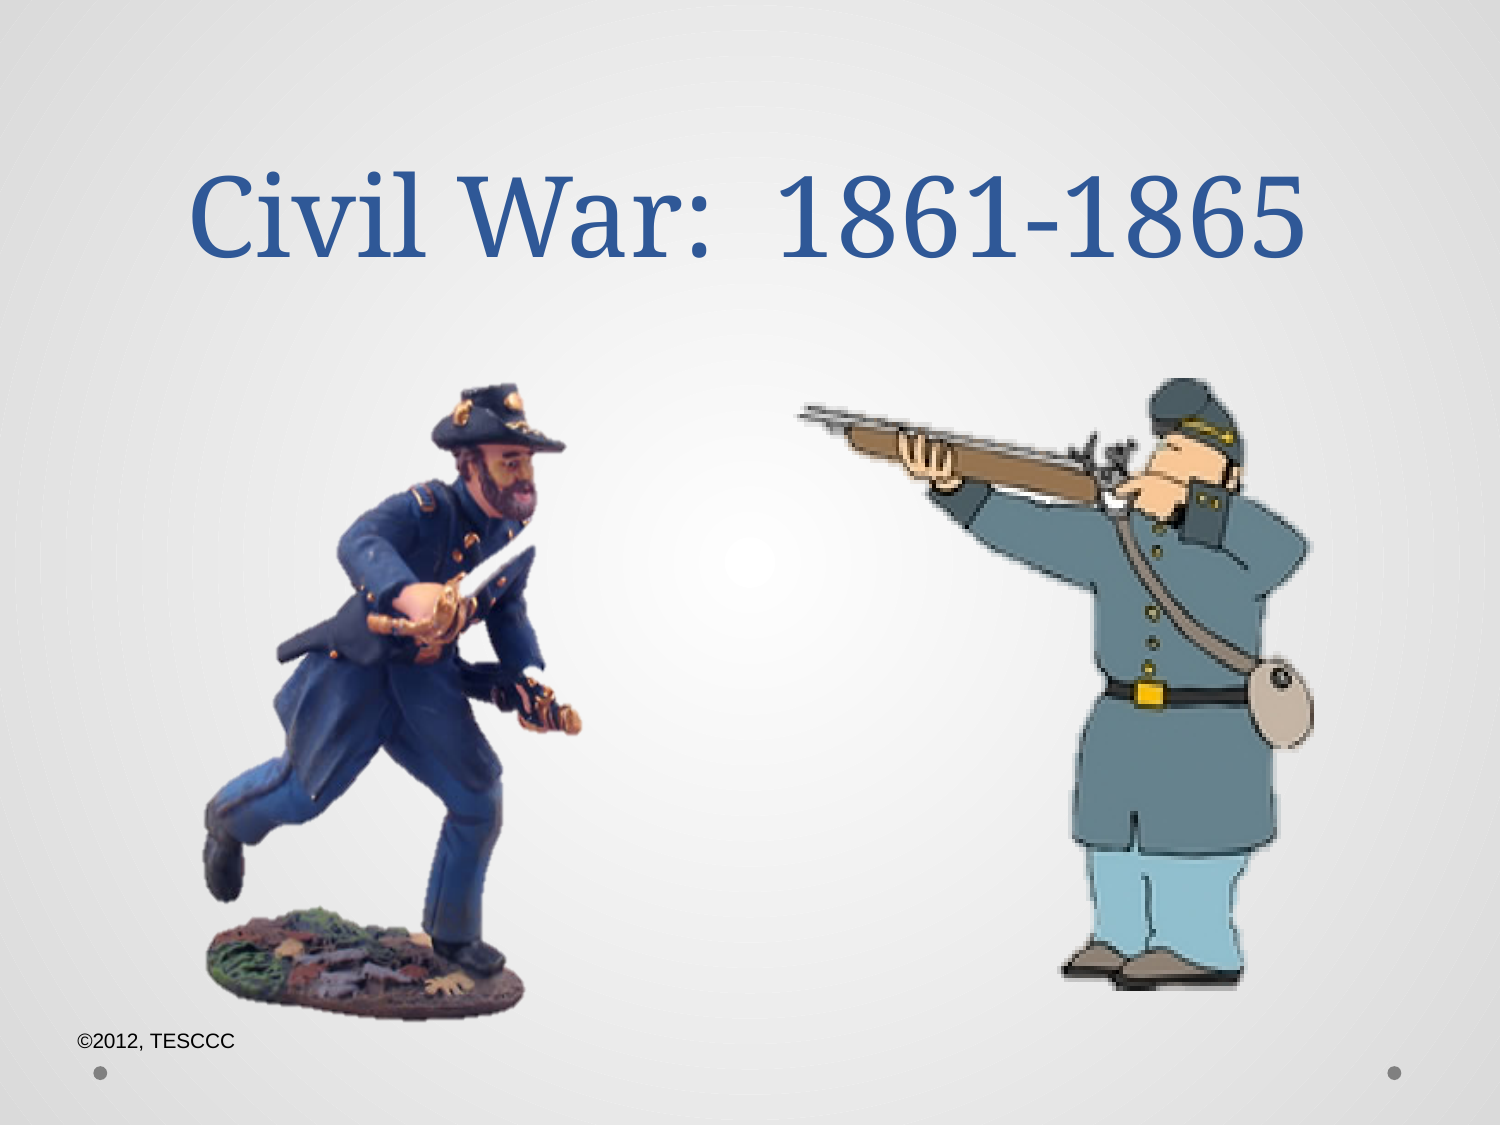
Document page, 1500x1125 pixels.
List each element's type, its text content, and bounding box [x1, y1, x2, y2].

picture [774, 378, 1314, 992]
picture [199, 369, 716, 1031]
title Civil War: 1861-1865 [75, 24, 1425, 288]
text_box ©2012, TESCCC [62, 1020, 400, 1060]
